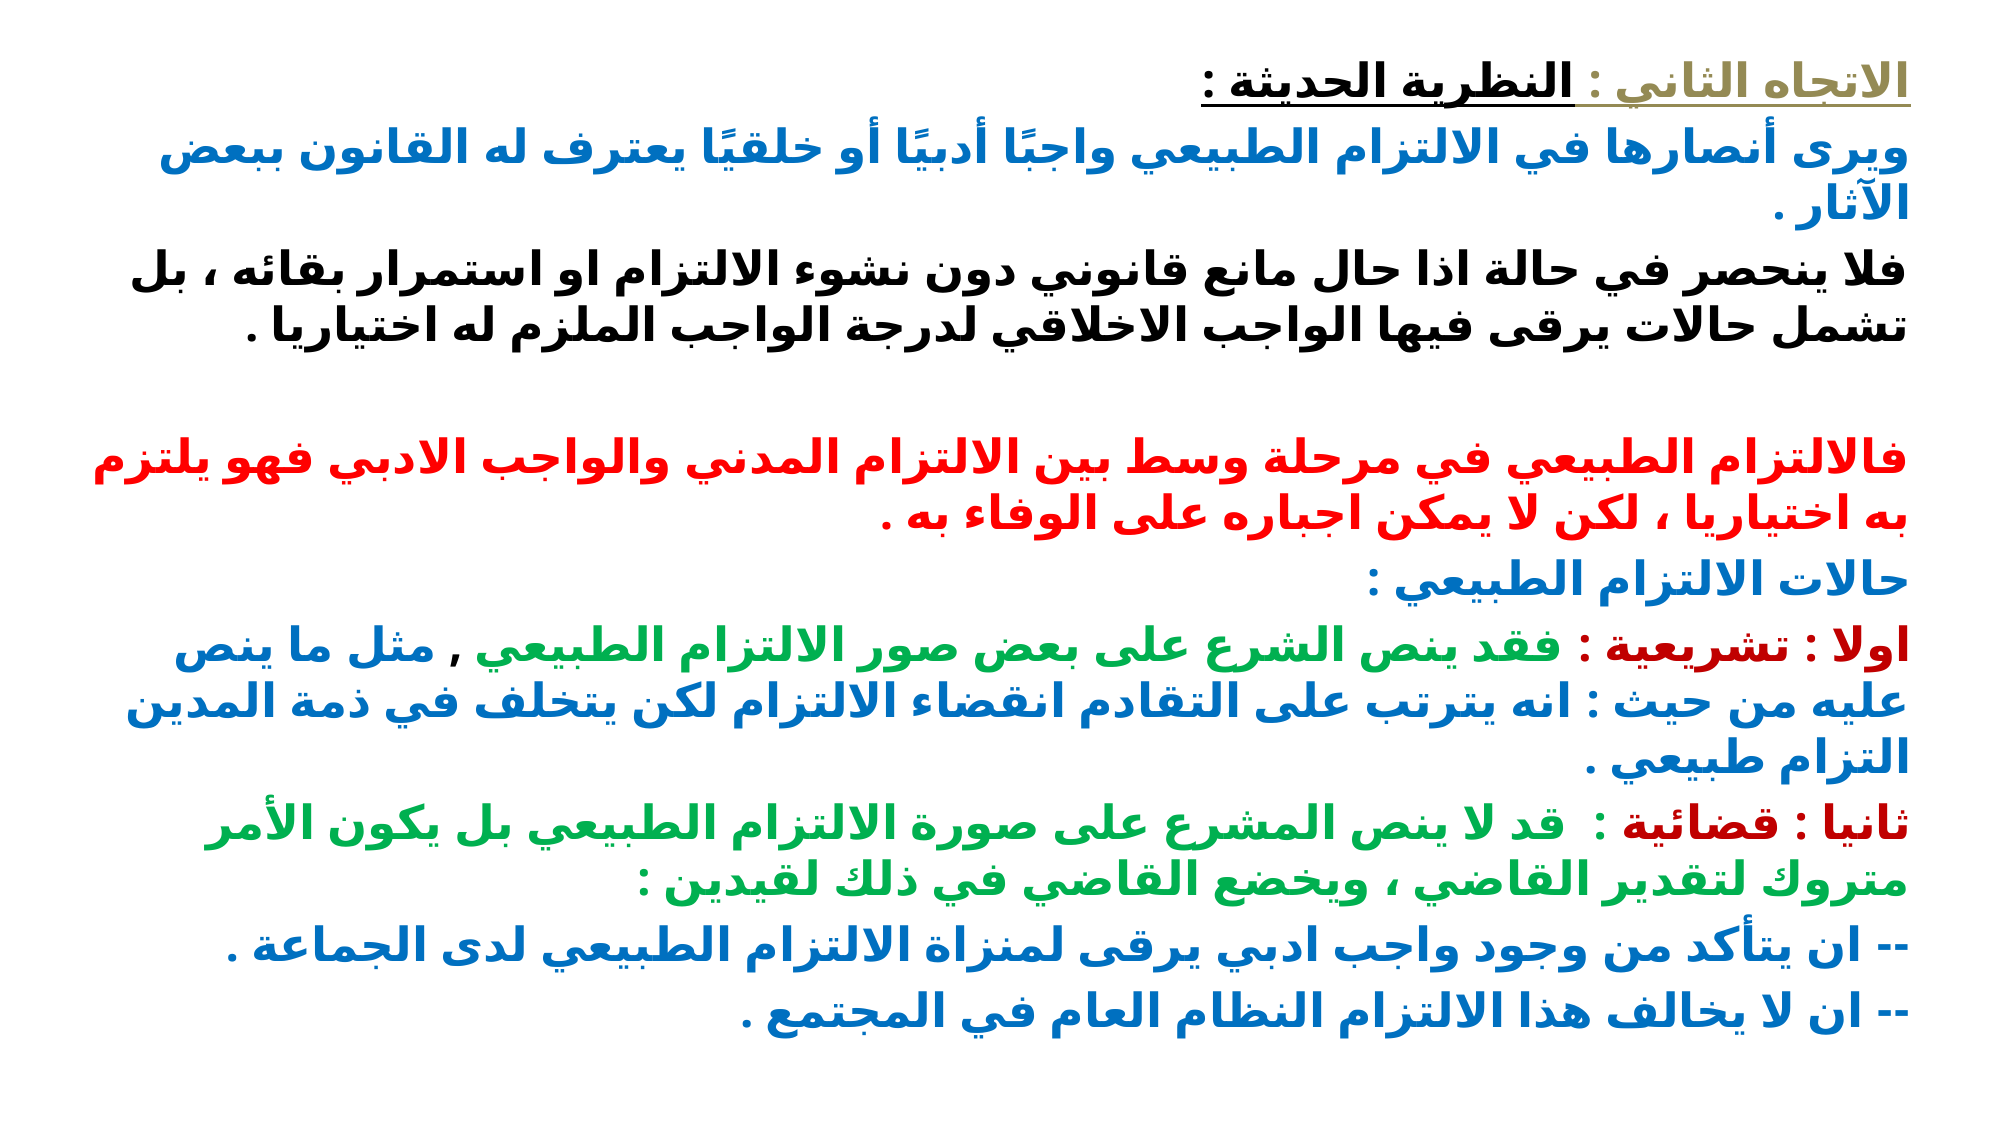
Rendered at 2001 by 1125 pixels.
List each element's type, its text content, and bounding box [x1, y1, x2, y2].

subtitle الاتجاه الثاني : النظرية الحديثة : ويرى أنصارها في الالتزام الطبيعي واجبًا أدبيًا أو خلقيًا يعترف له القانون ببعض الآثار . فلا ينحصر في حالة اذا حال مانع قانوني دون نشوء الالتزام او استمرار بقائه ، بل تشمل حالات يرقى فيها الواجب الاخلاقي لدرجة الواجب الملزم له اختياريا . فالالتزام الطبيعي في مرحلة وسط بين الالتزام المدني والواجب الادبي فهو يلتزم به اختياريا ، لكن لا يمكن اجباره على الوفاء به . حالات الالتزام الطبيعي : اولا : تشريعية : فقد ينص الشرع على بعض صور الالتزام الطبيعي , مثل ما ينص عليه من حيث : انه يترتب على التقادم انقضاء الالتزام لكن يتخلف في ذمة المدين التزام طبيعي . ثانيا : قضائية : قد لا ينص المشرع على صورة الالتزام الطبيعي بل يكون الأمر متروك لتقدير القاضي ، ويخضع القاضي في ذلك لقيدين : -- ان يتأكد من وجود واجب ادبي يرقى لمنزاة الالتزام الطبيعي لدى الجماعة . -- ان لا يخالف هذا الالتزام النظام العام في المجتمع . [60, 42, 1927, 1047]
